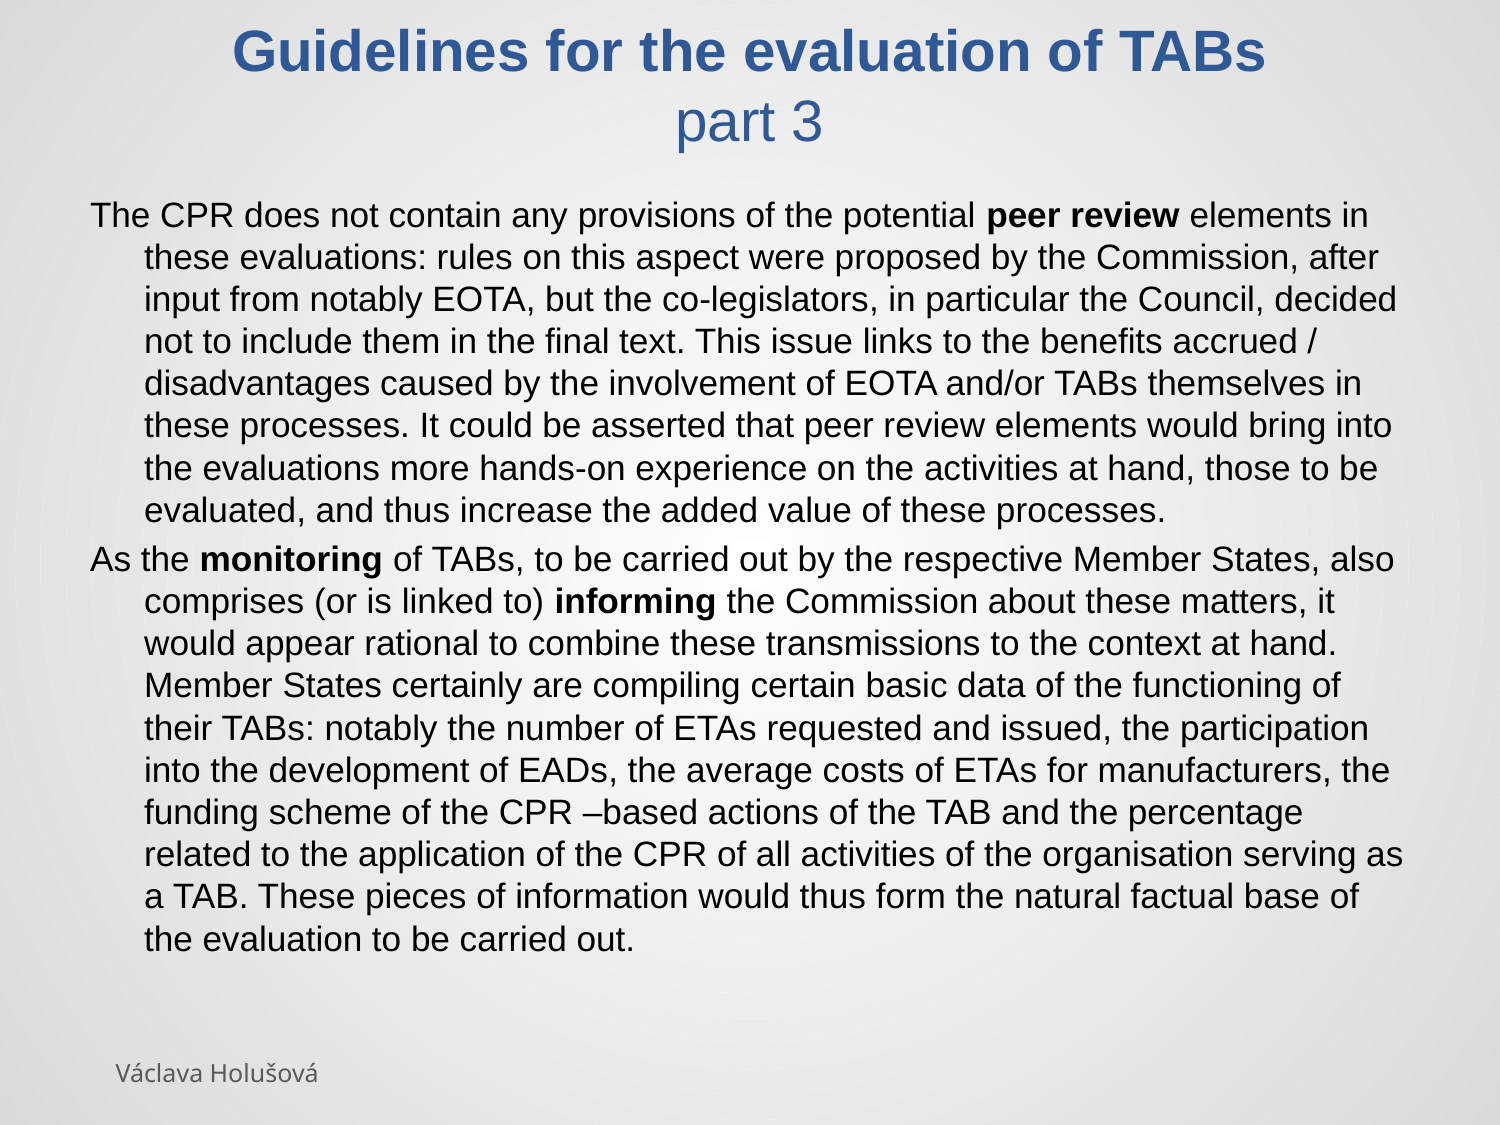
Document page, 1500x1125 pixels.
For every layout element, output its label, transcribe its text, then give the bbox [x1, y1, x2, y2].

title Guidelines for the evaluation of TABs part 3 [75, 0, 1425, 161]
list The CPR does not contain any provisions of the potential peer review elements in these evaluations: rules on this aspect were proposed by the Commission, after input from notably EOTA, but the co-legislators, in particular the Council, decided not to include them in the final text. This issue links to the benefits accrued / disadvantages caused by the involvement of EOTA and/or TABs themselves in these processes. It could be asserted that peer review elements would bring into the evaluations more hands-on experience on the activities at hand, those to be evaluated, and thus increase the added value of these processes. As the monitoring of TABs, to be carried out by the respective Member States, also comprises (or is linked to) informing the Commission about these matters, it would appear rational to combine these transmissions to the context at hand. Member States certainly are compiling certain basic data of the functioning of their TABs: notably the number of ETAs requested and issued, the participation into the development of EADs, the average costs of ETAs for manufacturers, the funding scheme of the CPR –based actions of the TAB and the percentage related to the application of the CPR of all activities of the organisation serving as a TAB. These pieces of information would thus form the natural factual base of the evaluation to be carried out. [75, 184, 1425, 1005]
footer Václava Holušová [108, 1042, 576, 1103]
